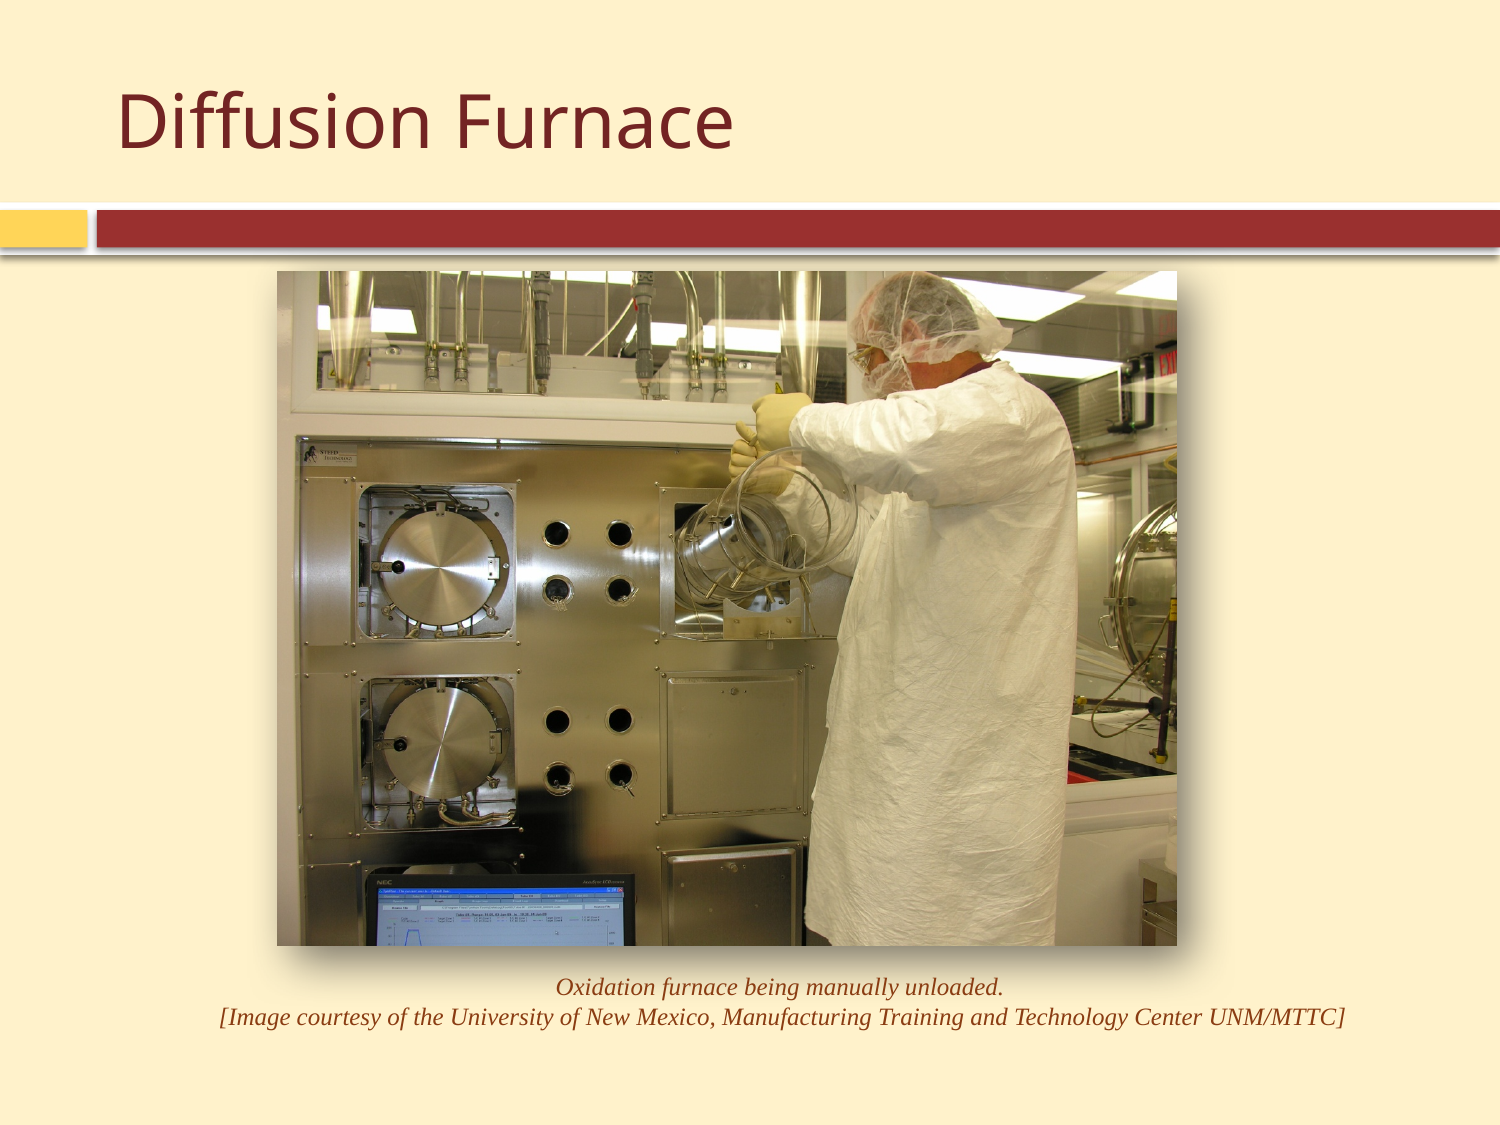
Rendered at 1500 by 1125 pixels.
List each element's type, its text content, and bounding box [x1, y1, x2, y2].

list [277, 271, 1177, 946]
title Diffusion Furnace [100, 37, 1438, 200]
text_box Oxidation furnace being manually unloaded. [Image courtesy of the University of New Mexico, Manufacturing Training and Technology Center UNM/MTTC] [203, 962, 1363, 1038]
